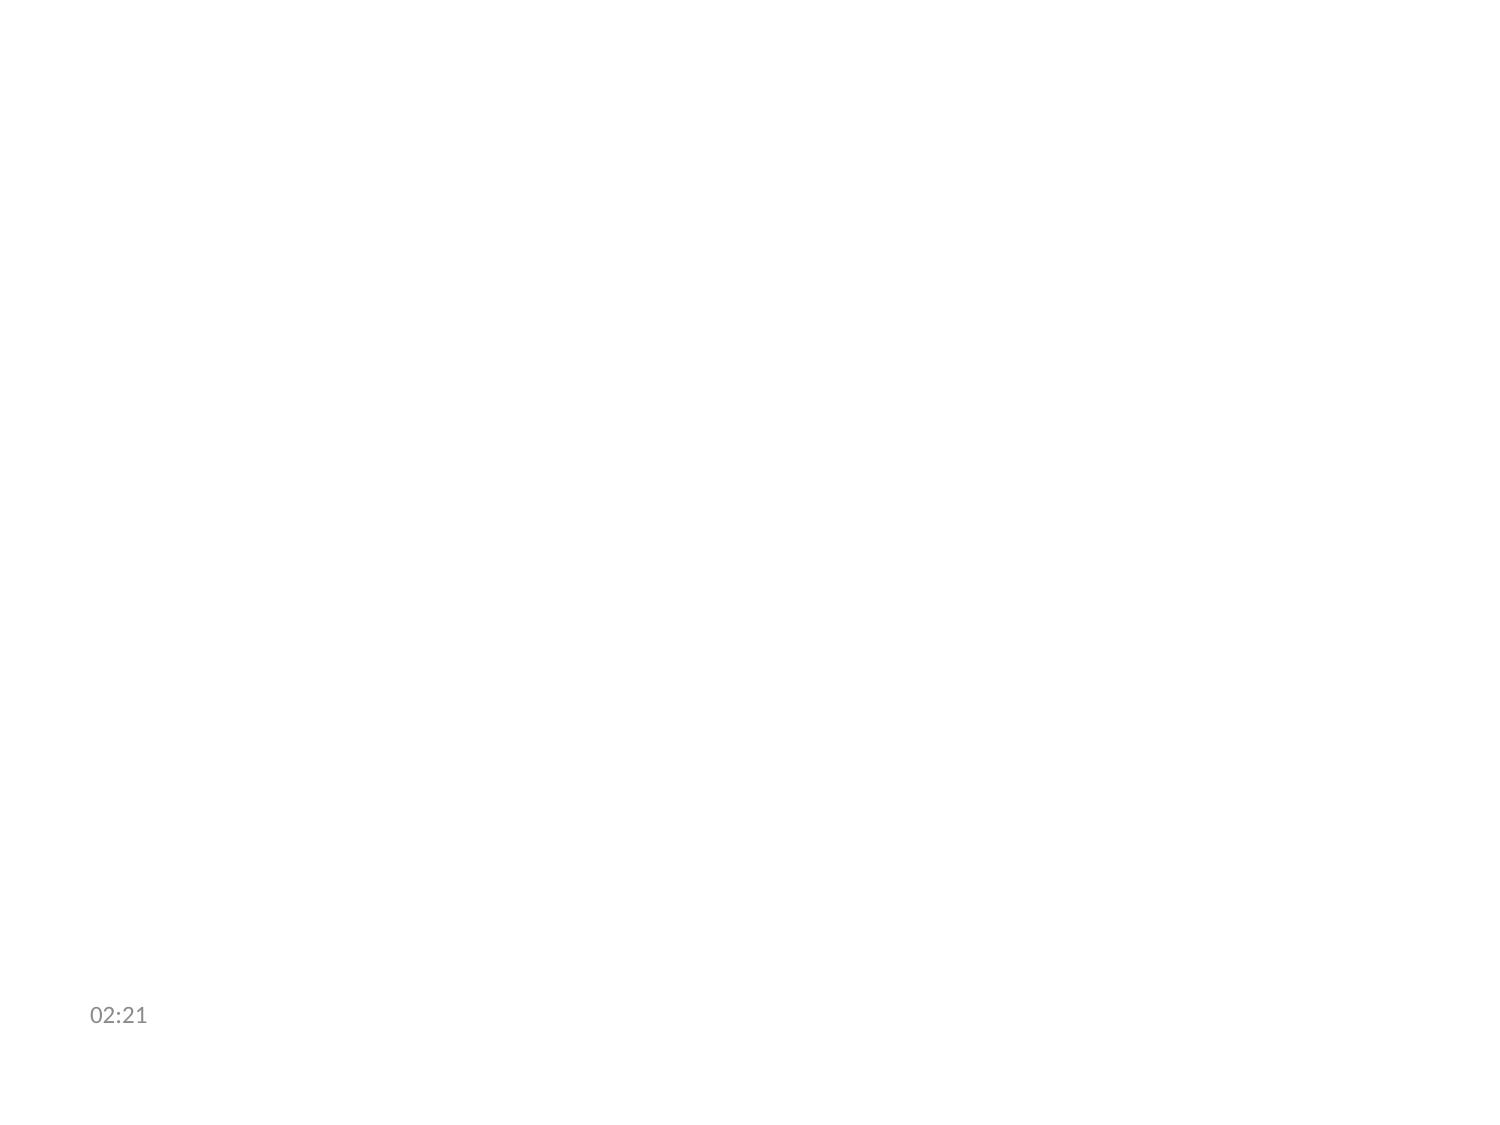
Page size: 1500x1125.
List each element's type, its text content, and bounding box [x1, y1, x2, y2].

text_box 15:35 [75, 983, 425, 1044]
